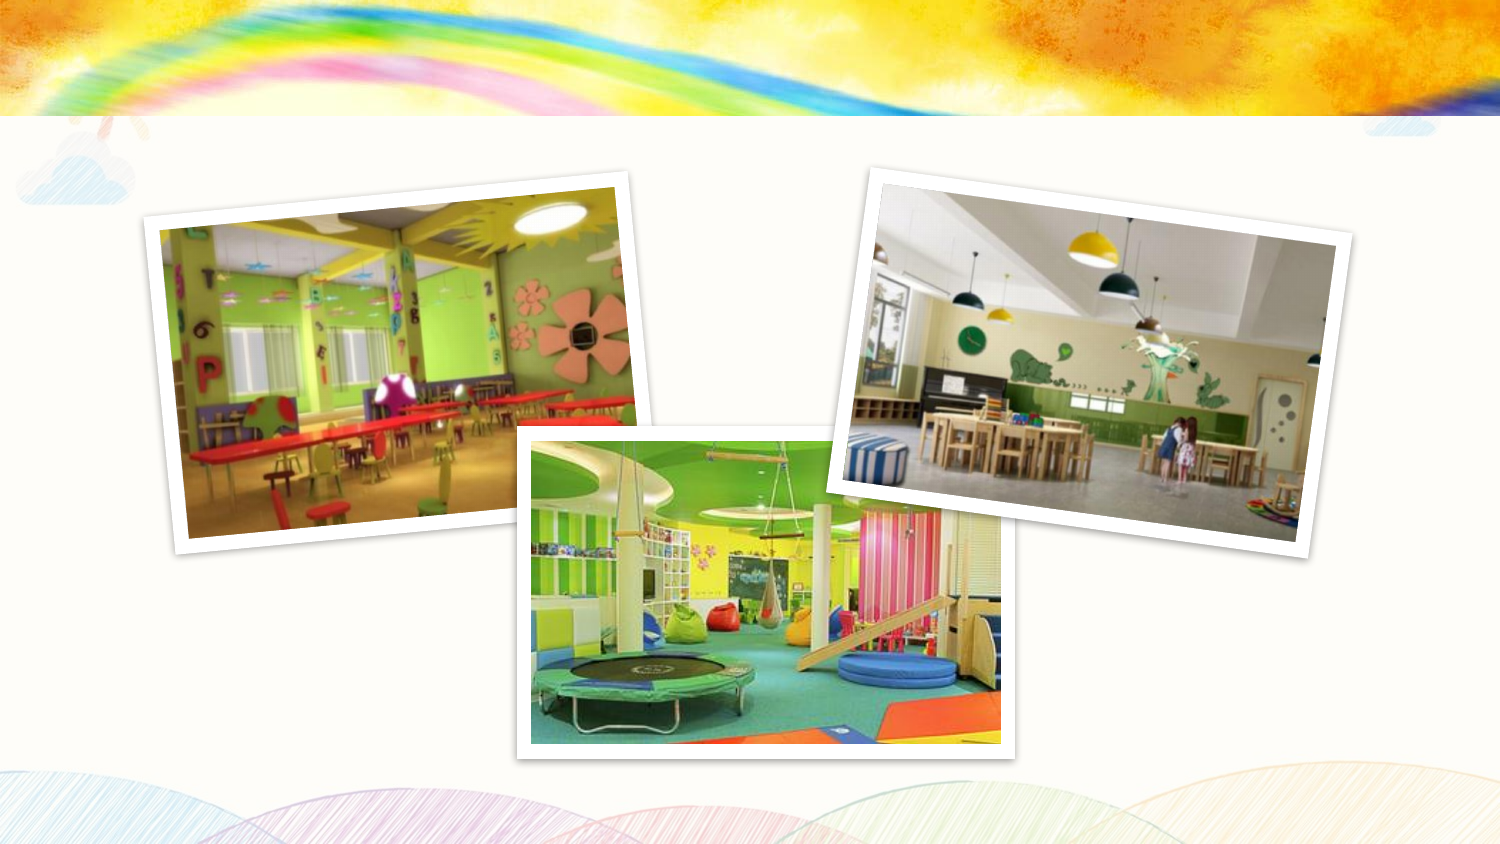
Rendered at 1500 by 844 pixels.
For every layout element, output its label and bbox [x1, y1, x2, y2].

picture [160, 184, 1335, 745]
picture [0, 0, 1500, 116]
